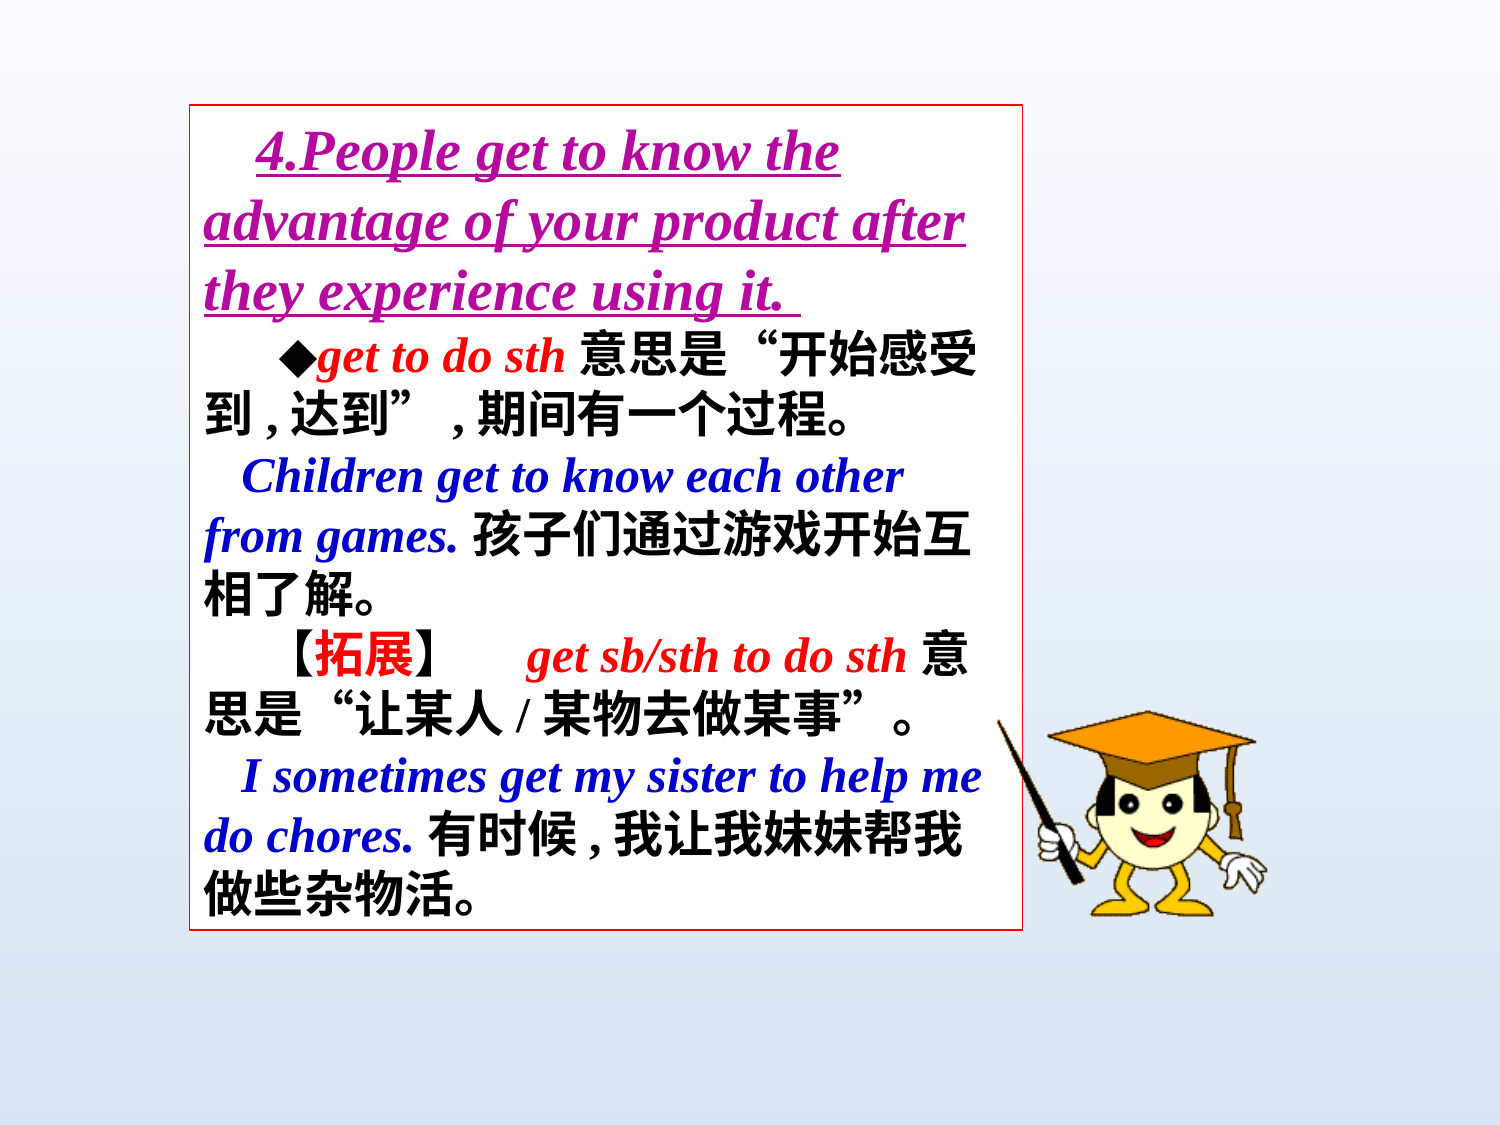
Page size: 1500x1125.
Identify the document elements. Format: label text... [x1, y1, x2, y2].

text_box 4.People get to know the advantage of your product after they experience using it. ◆get to do sth意思是“开始感受到,达到”,期间有一个过程。 Children get to know each other from games.孩子们通过游戏开始互相了解。 【拓展】 get sb/sth to do sth意思是“让某人/某物去做某事”。 I sometimes get my sister to help me do chores.有时候,我让我妹妹帮我做些杂物活。 [189, 105, 1023, 930]
picture [977, 695, 1291, 931]
